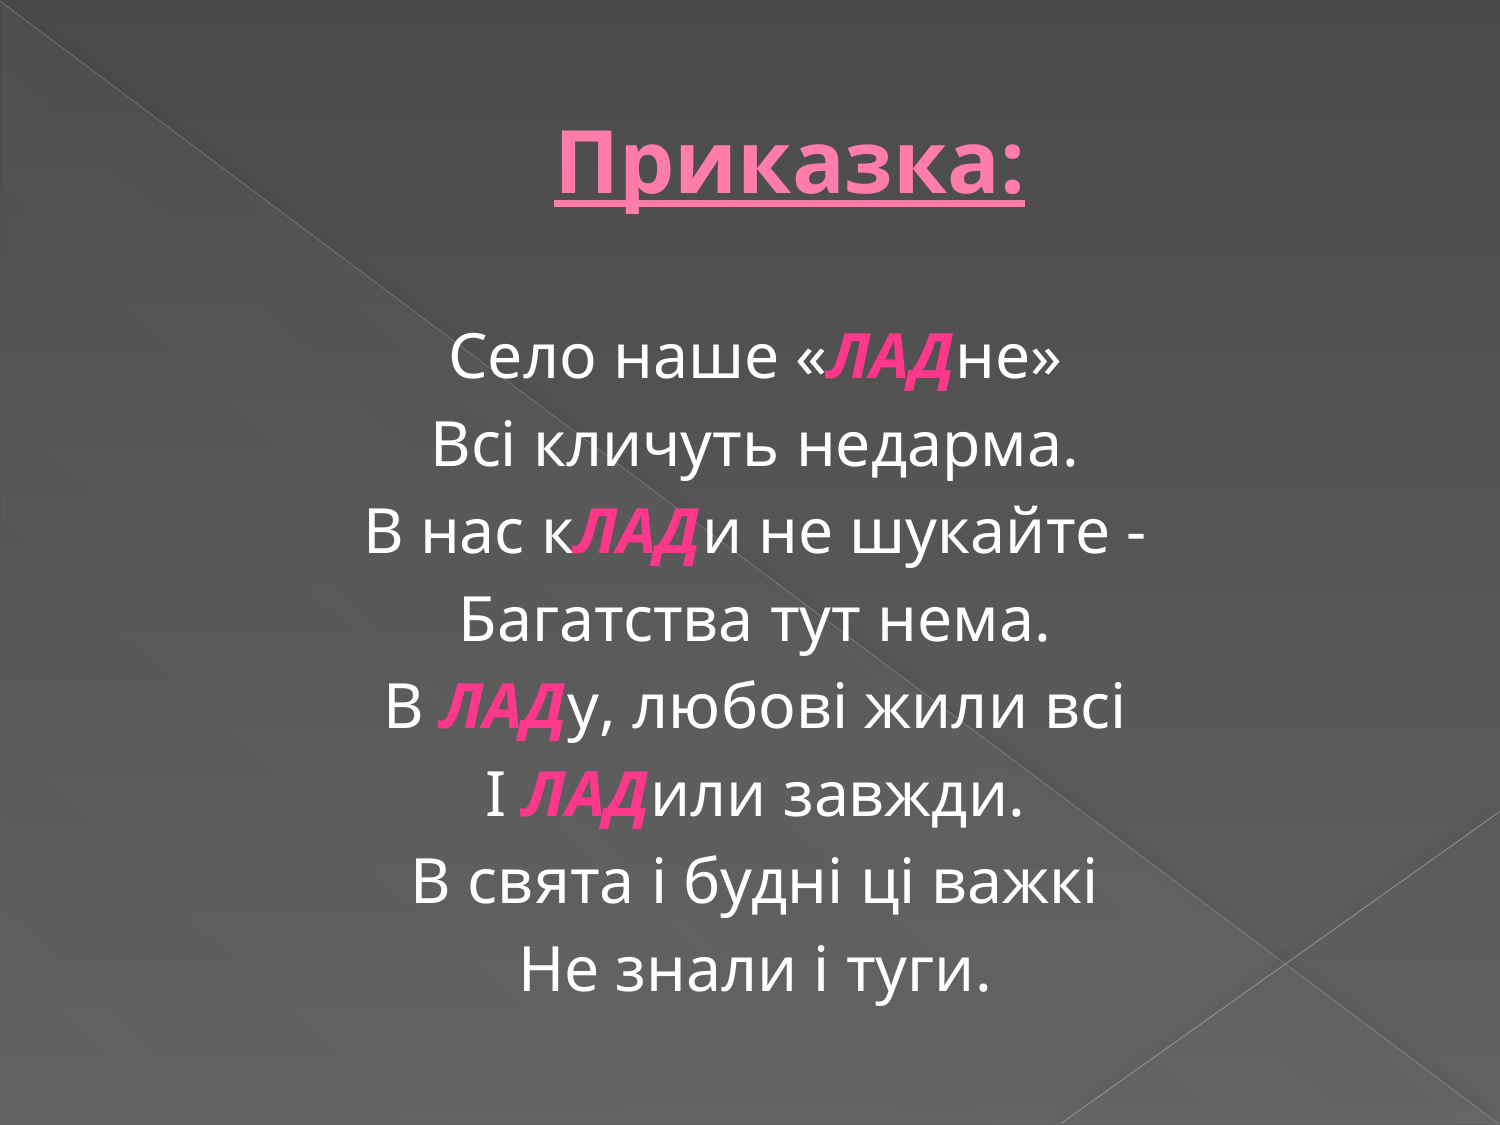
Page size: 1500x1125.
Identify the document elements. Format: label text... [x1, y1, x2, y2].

list Село наше «ЛАДне» Всі кличуть недарма. В нас кЛАДи не шукайте - Багатства тут нема. В ЛАДу, любові жили всі І ЛАДили завжди. В свята і будні ці важкі Не знали і туги. [75, 308, 1425, 1059]
title Приказка: [75, 43, 1425, 274]
